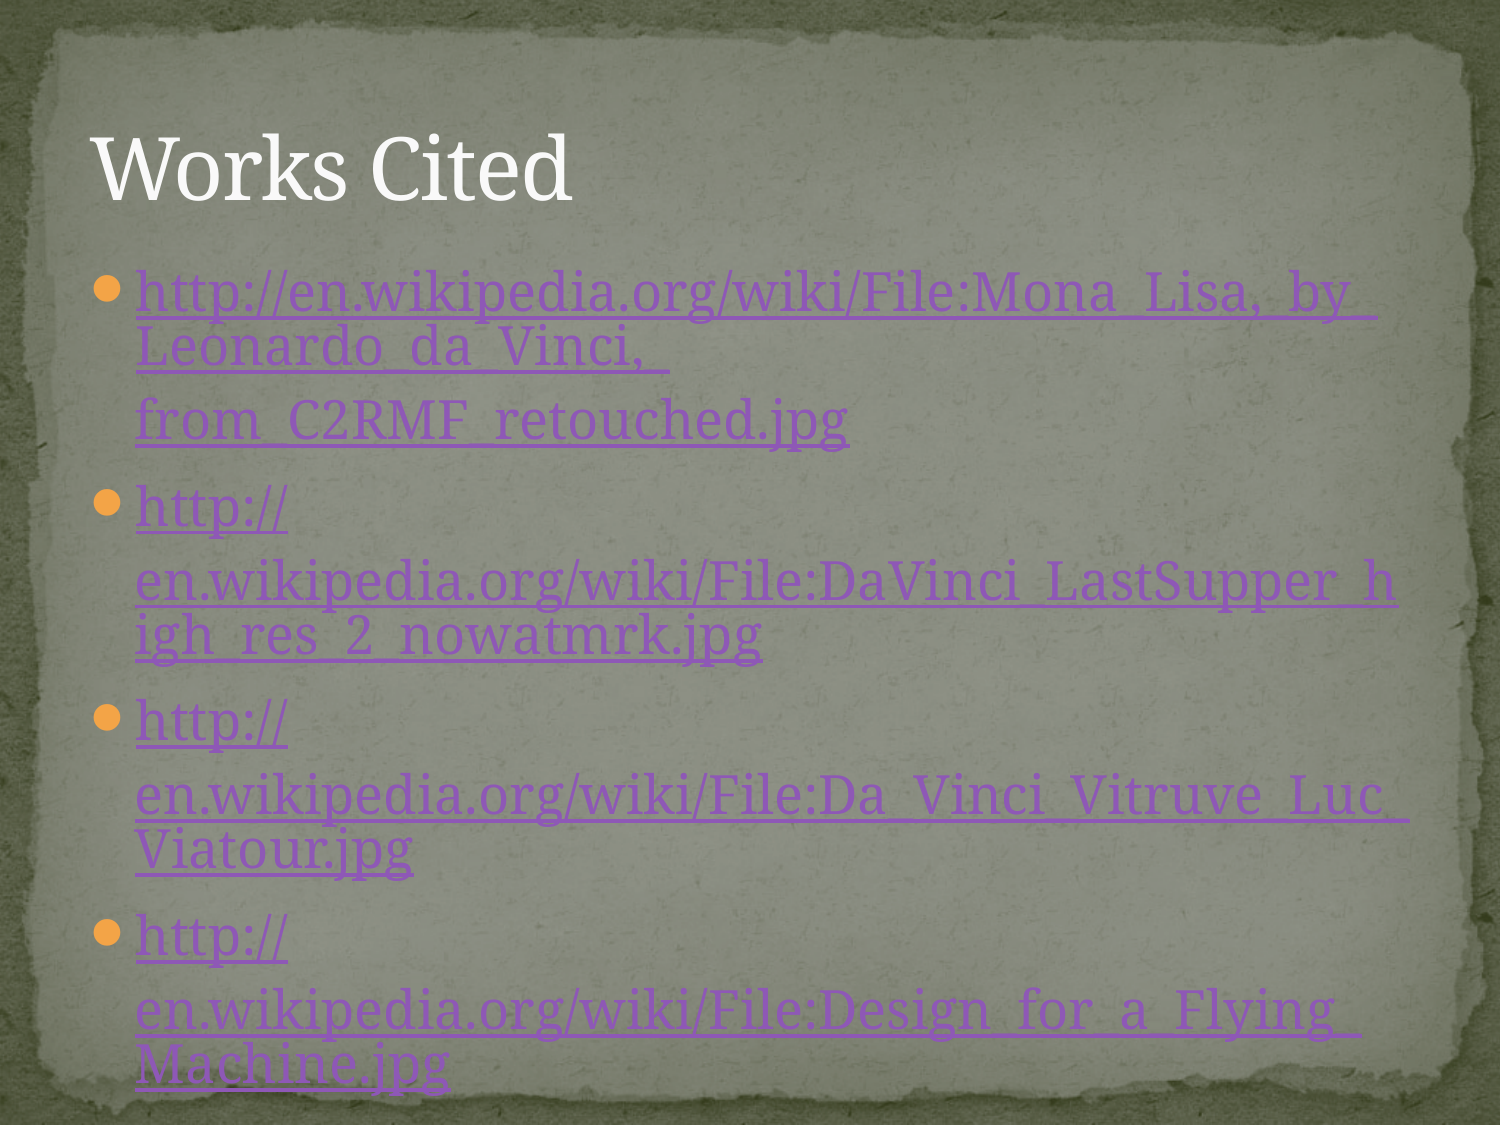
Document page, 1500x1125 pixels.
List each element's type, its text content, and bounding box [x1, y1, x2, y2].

list http://en.wikipedia.org/wiki/File:Mona_Lisa,_by_Leonardo_da_Vinci,_from_C2RMF_retouched.jpg http://en.wikipedia.org/wiki/File:DaVinci_LastSupper_high_res_2_nowatmrk.jpg http://en.wikipedia.org/wiki/File:Da_Vinci_Vitruve_Luc_Viatour.jpg http://en.wikipedia.org/wiki/File:Design_for_a_Flying_Machine.jpg http://en.wikipedia.org/wiki/File:Vinci_casa_Leonardo.jpg [75, 249, 1425, 1125]
title Works Cited [74, 24, 1425, 225]
